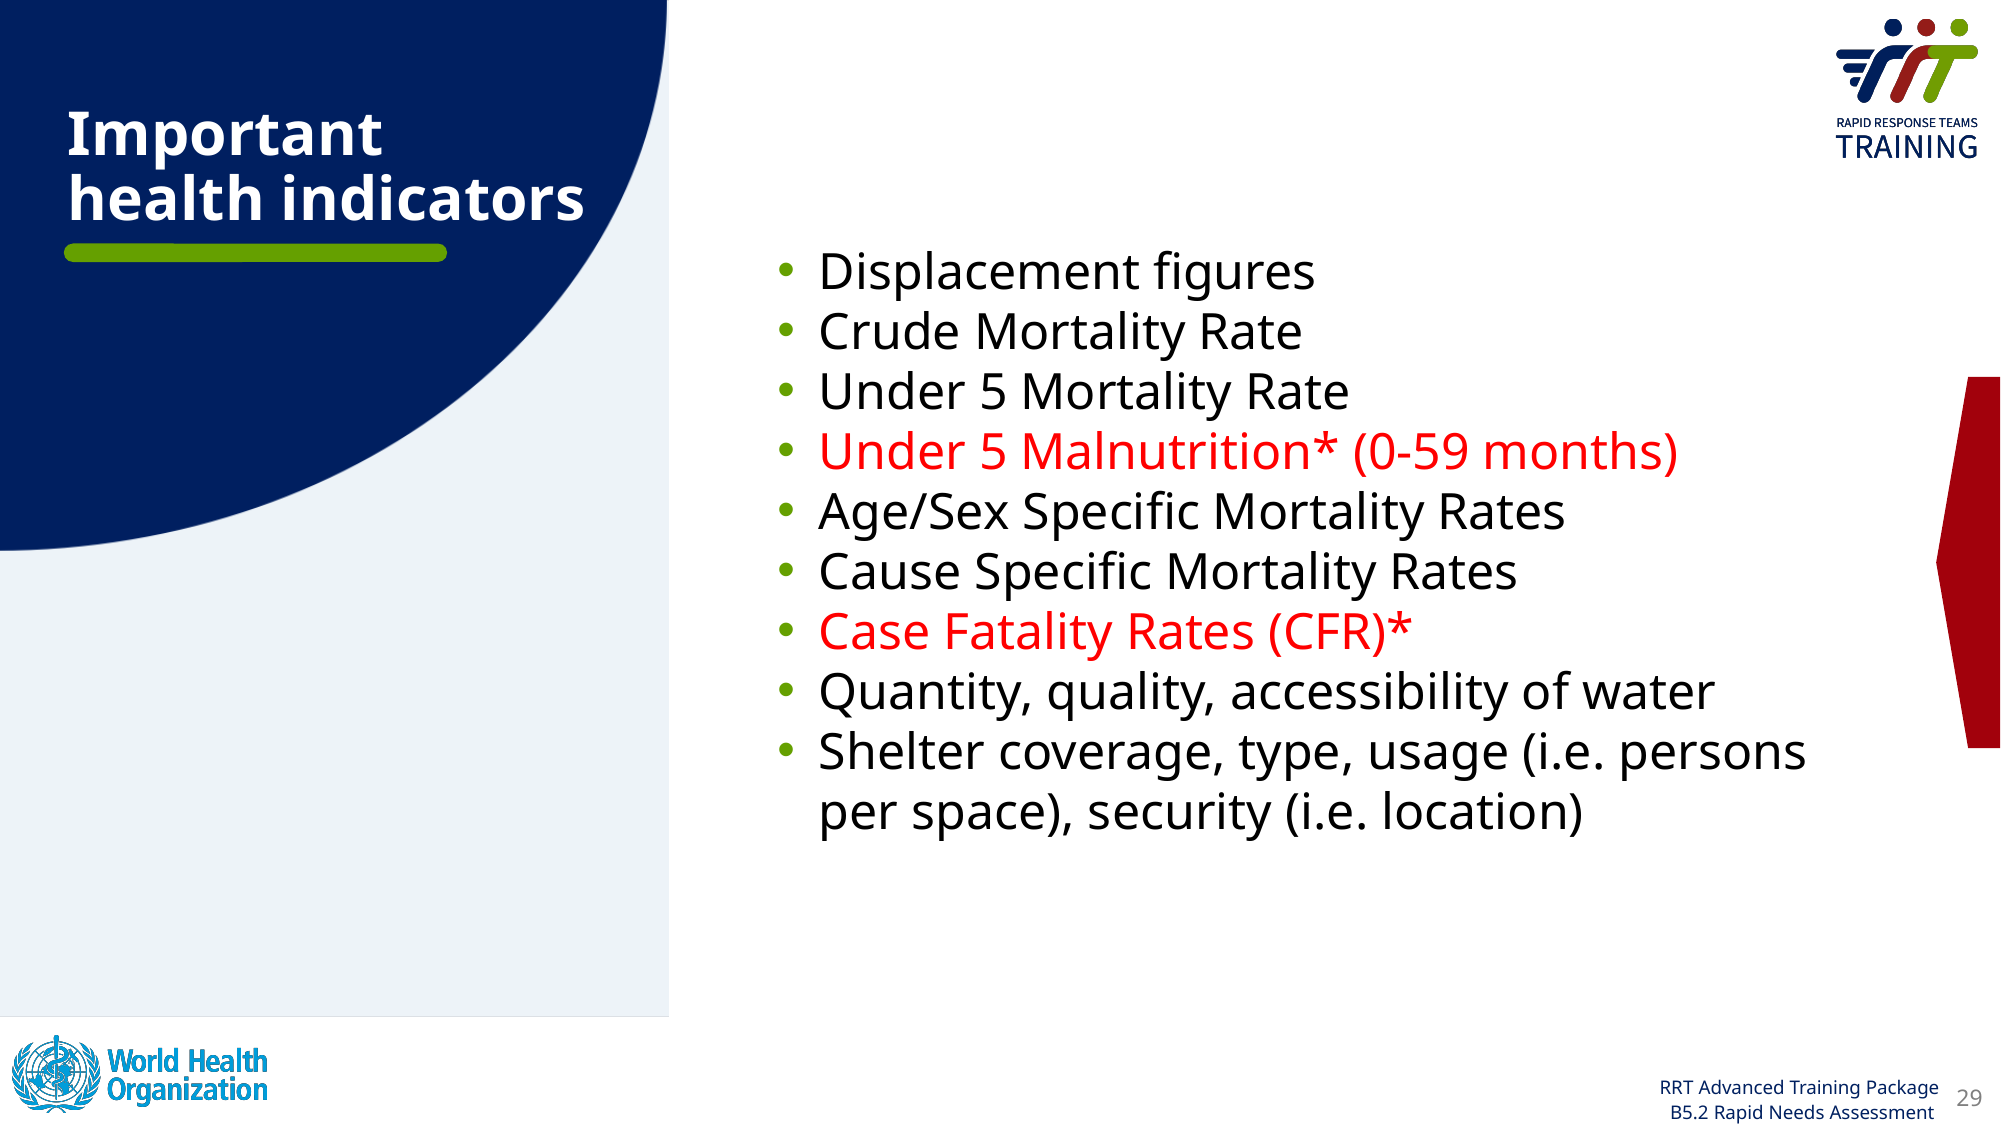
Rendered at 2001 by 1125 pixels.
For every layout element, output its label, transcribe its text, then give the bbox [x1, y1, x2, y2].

picture [1835, 19, 1978, 167]
picture [71, 1053, 90, 1091]
text_box Important health indicators [60, 71, 596, 266]
picture [30, 1083, 37, 1091]
picture [12, 1035, 54, 1068]
picture [22, 1062, 26, 1077]
picture [0, 0, 669, 1018]
picture [40, 1062, 47, 1070]
picture [46, 1056, 54, 1062]
picture [50, 1108, 62, 1113]
picture [36, 1088, 78, 1105]
text_box Displacement figures Crude Mortality Rate Under 5 Mortality Rate Under 5 Malnutrition* (0-59 months) Age/Sex Specific Mortality Rates Cause Specific Mortality Rates Case Fatality Rates (CFR)* Quantity, quality, accessibility of water Shelter coverage, type, usage (i.e. persons per space), security (i.e. location) [769, 232, 1863, 847]
picture [12, 1083, 48, 1113]
picture [24, 1054, 36, 1087]
picture [59, 1035, 267, 1113]
picture [34, 1054, 43, 1078]
